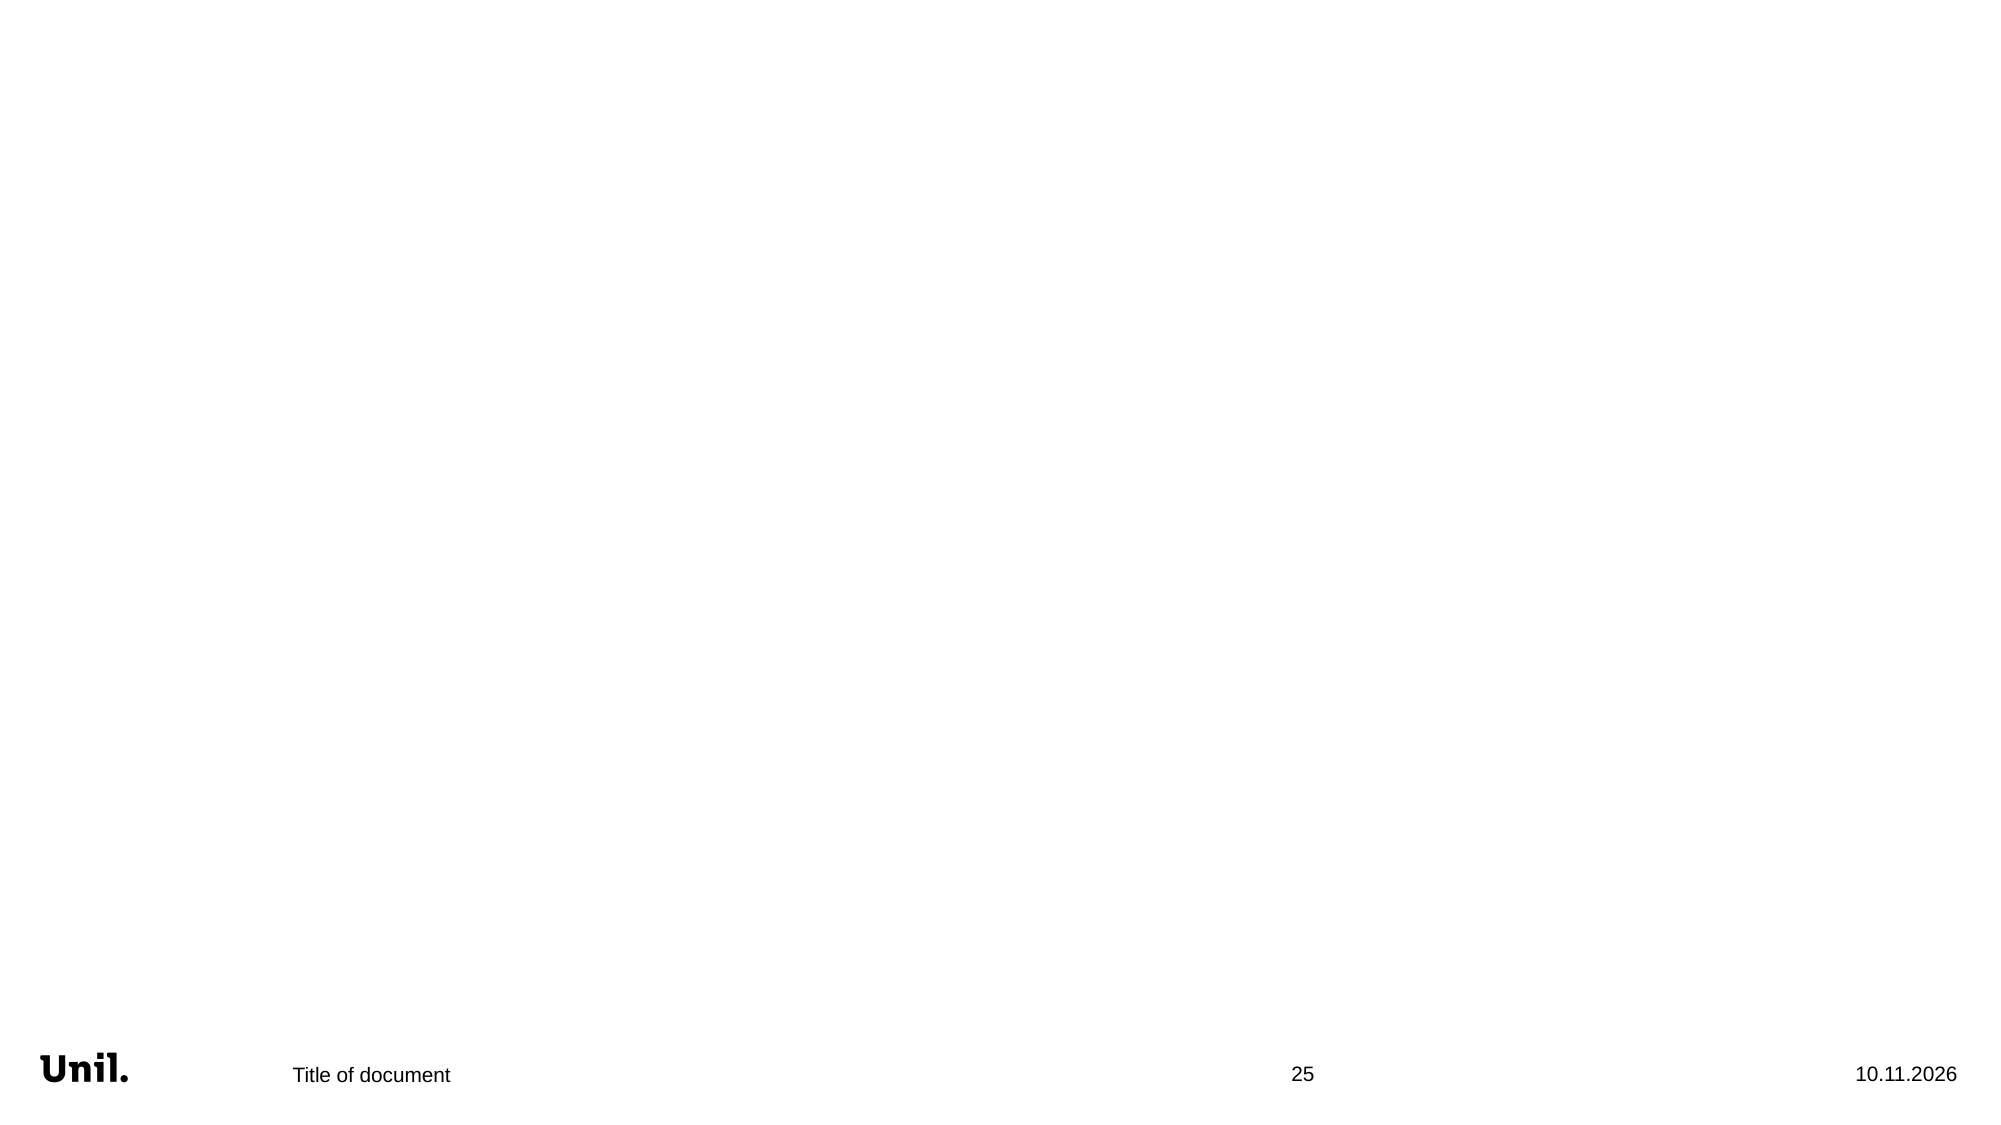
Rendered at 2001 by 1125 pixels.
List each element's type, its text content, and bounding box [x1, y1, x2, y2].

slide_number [1789, 1026, 1958, 1086]
picture [27, 1042, 141, 1095]
footer Title of document [292, 1011, 1048, 1087]
slide_number 25 [1250, 1037, 1355, 1086]
